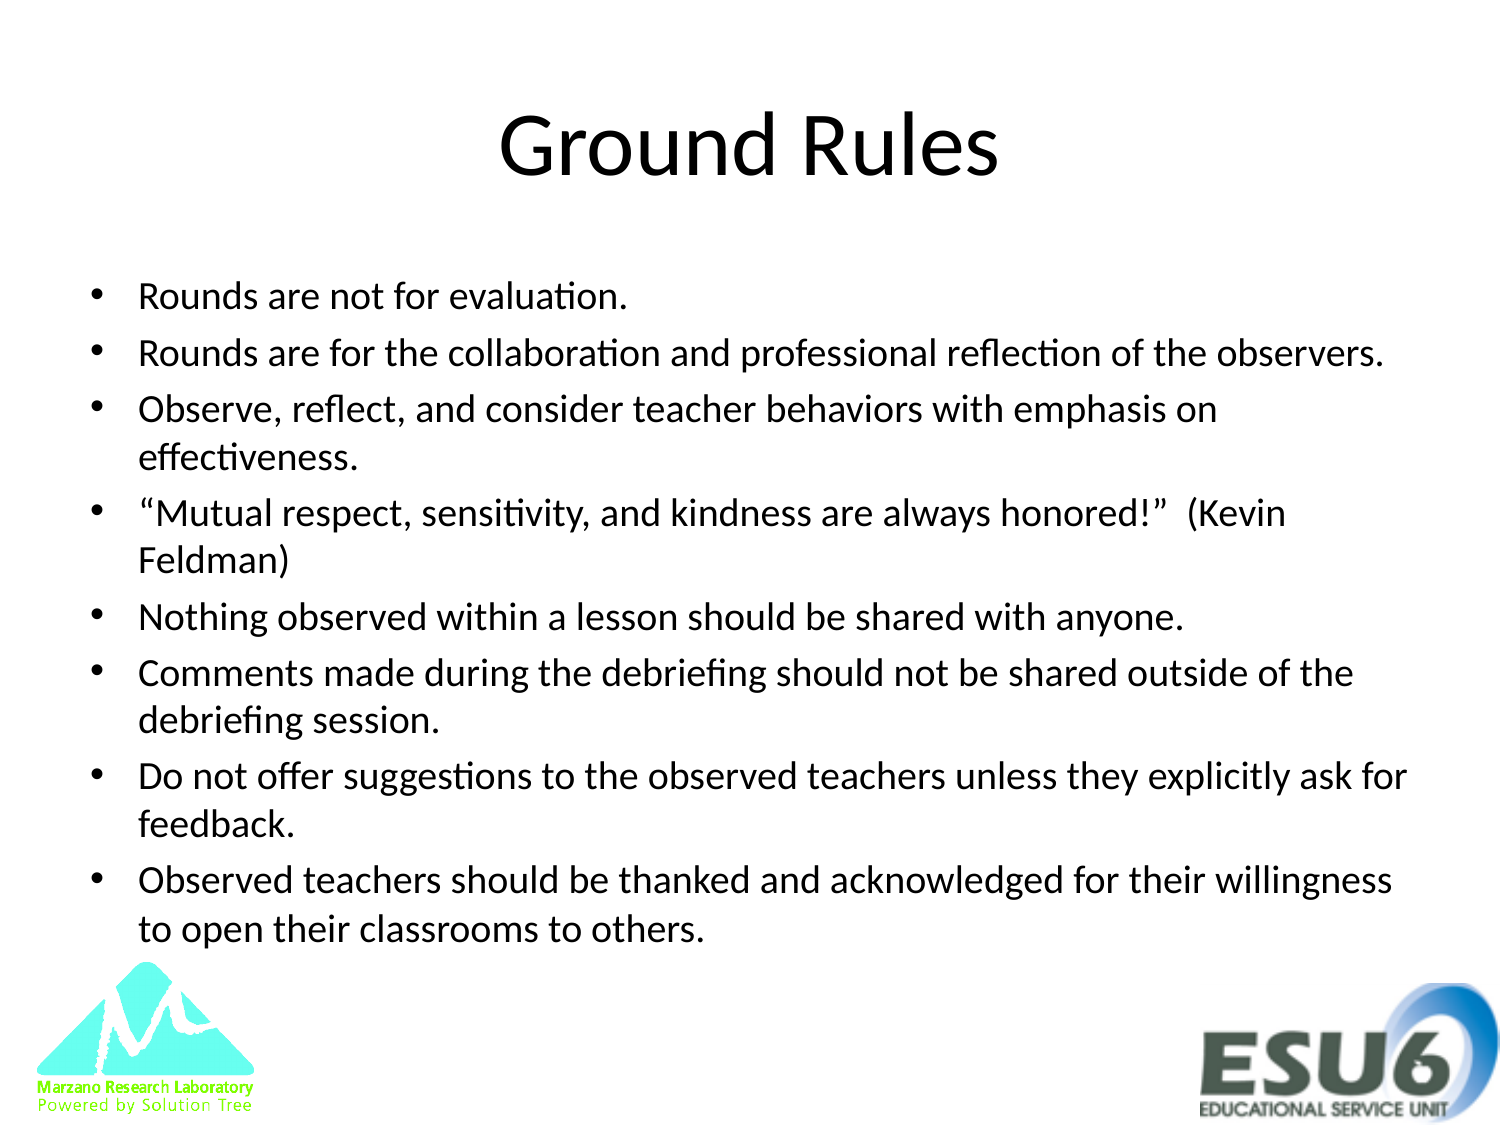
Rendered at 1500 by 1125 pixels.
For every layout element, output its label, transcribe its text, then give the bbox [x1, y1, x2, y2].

picture [1200, 983, 1500, 1125]
list Rounds are not for evaluation. Rounds are for the collaboration and professional reflection of the observers. Observe, reflect, and consider teacher behaviors with emphasis on effectiveness. “Mutual respect, sensitivity, and kindness are always honored!” (Kevin Feldman) Nothing observed within a lesson should be shared with anyone. Comments made during the debriefing should not be shared outside of the debriefing session. Do not offer suggestions to the observed teachers unless they explicitly ask for feedback. Observed teachers should be thanked and acknowledged for their willingness to open their classrooms to others. [75, 262, 1425, 1005]
picture [37, 962, 254, 1114]
title Ground Rules [75, 45, 1425, 233]
